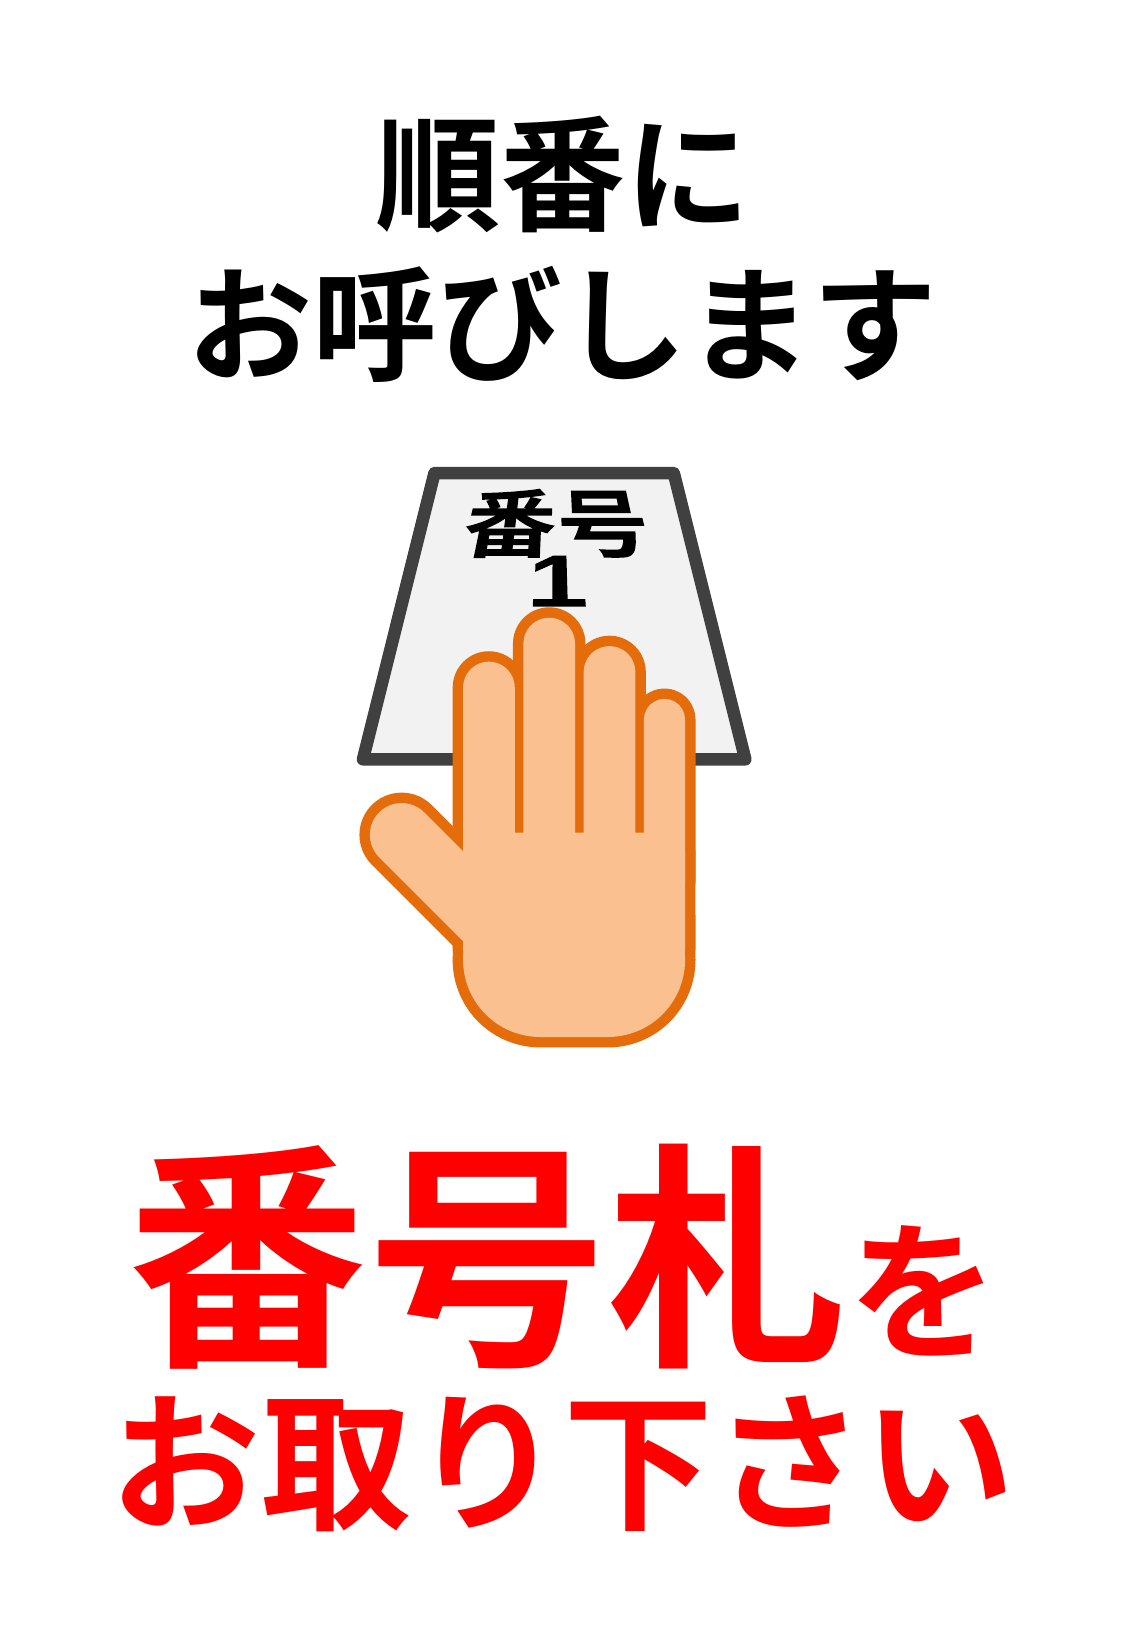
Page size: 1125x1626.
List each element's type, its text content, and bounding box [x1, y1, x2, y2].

text_box お取り下さい [1, 1360, 1125, 1556]
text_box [362, 472, 746, 1038]
text_box 番号札を [1, 1100, 1125, 1360]
text_box 順番に お呼びします [0, 88, 1125, 404]
